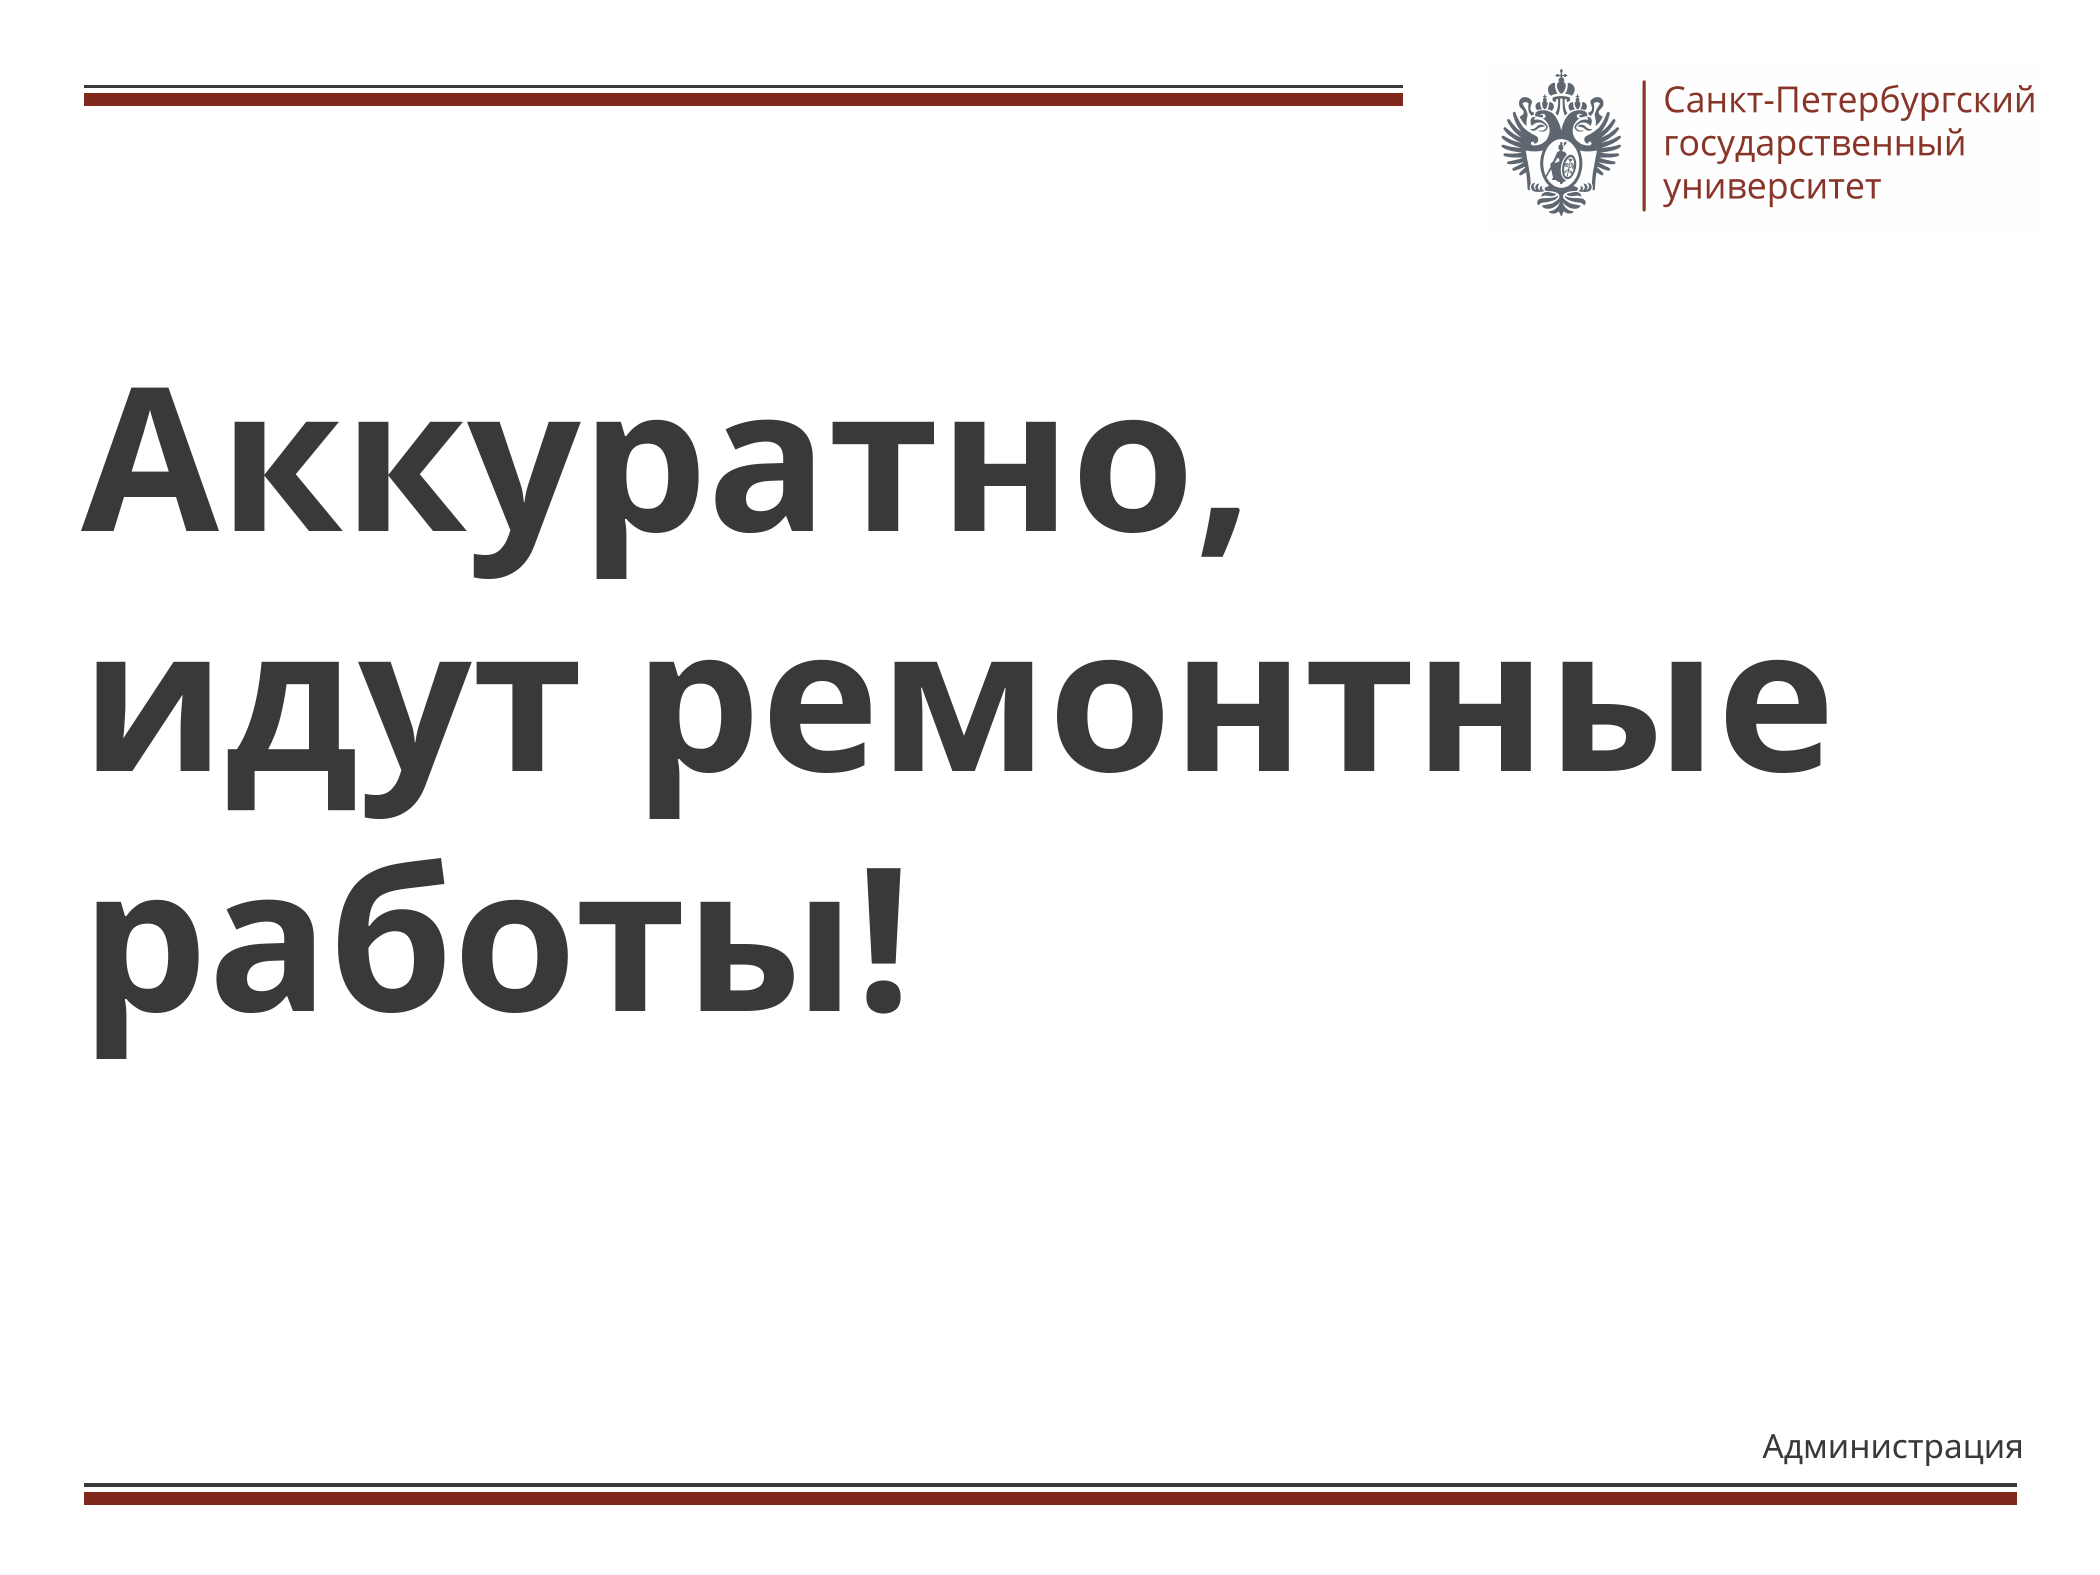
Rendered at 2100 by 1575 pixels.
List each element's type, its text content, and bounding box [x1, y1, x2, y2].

picture [1485, 58, 2044, 233]
text_box Аккуратно, идут ремонтные работы! [67, 324, 1851, 1060]
text_box Администрация [1747, 1417, 2039, 1473]
